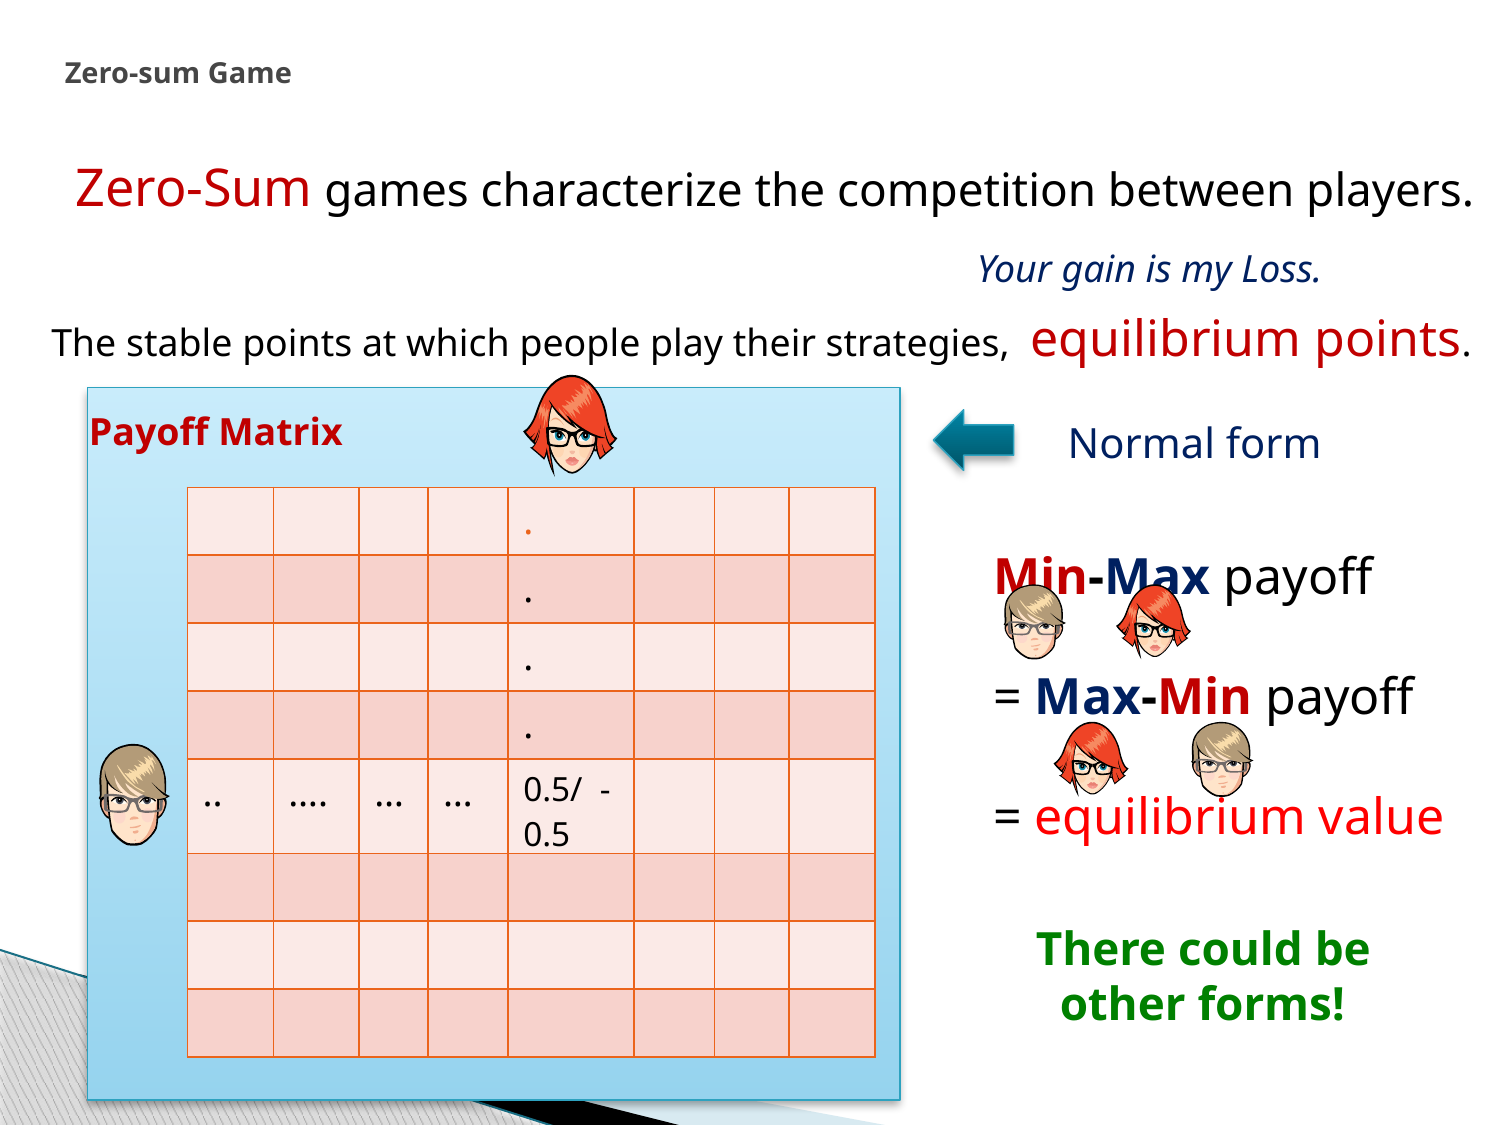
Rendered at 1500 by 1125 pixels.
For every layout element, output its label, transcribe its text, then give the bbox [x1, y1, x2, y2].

text_box Min-Max payoff = Max-Min payoff = equilibrium value [978, 537, 1460, 853]
text_box The stable points at which people play their strategies, equilibrium points. [36, 299, 1487, 374]
text_box Zero-Sum games characterize the competition between players. [60, 146, 1490, 224]
title Zero-sum Game [50, 45, 1400, 100]
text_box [1053, 721, 1129, 798]
text_box [932, 409, 1015, 472]
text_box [1115, 584, 1192, 660]
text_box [1003, 584, 1067, 660]
text_box There could be other forms! [1021, 912, 1398, 1038]
text_box Your gain is my Loss. [962, 237, 1348, 298]
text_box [1190, 721, 1254, 798]
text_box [87, 374, 901, 1101]
text_box Normal form [1052, 409, 1337, 475]
